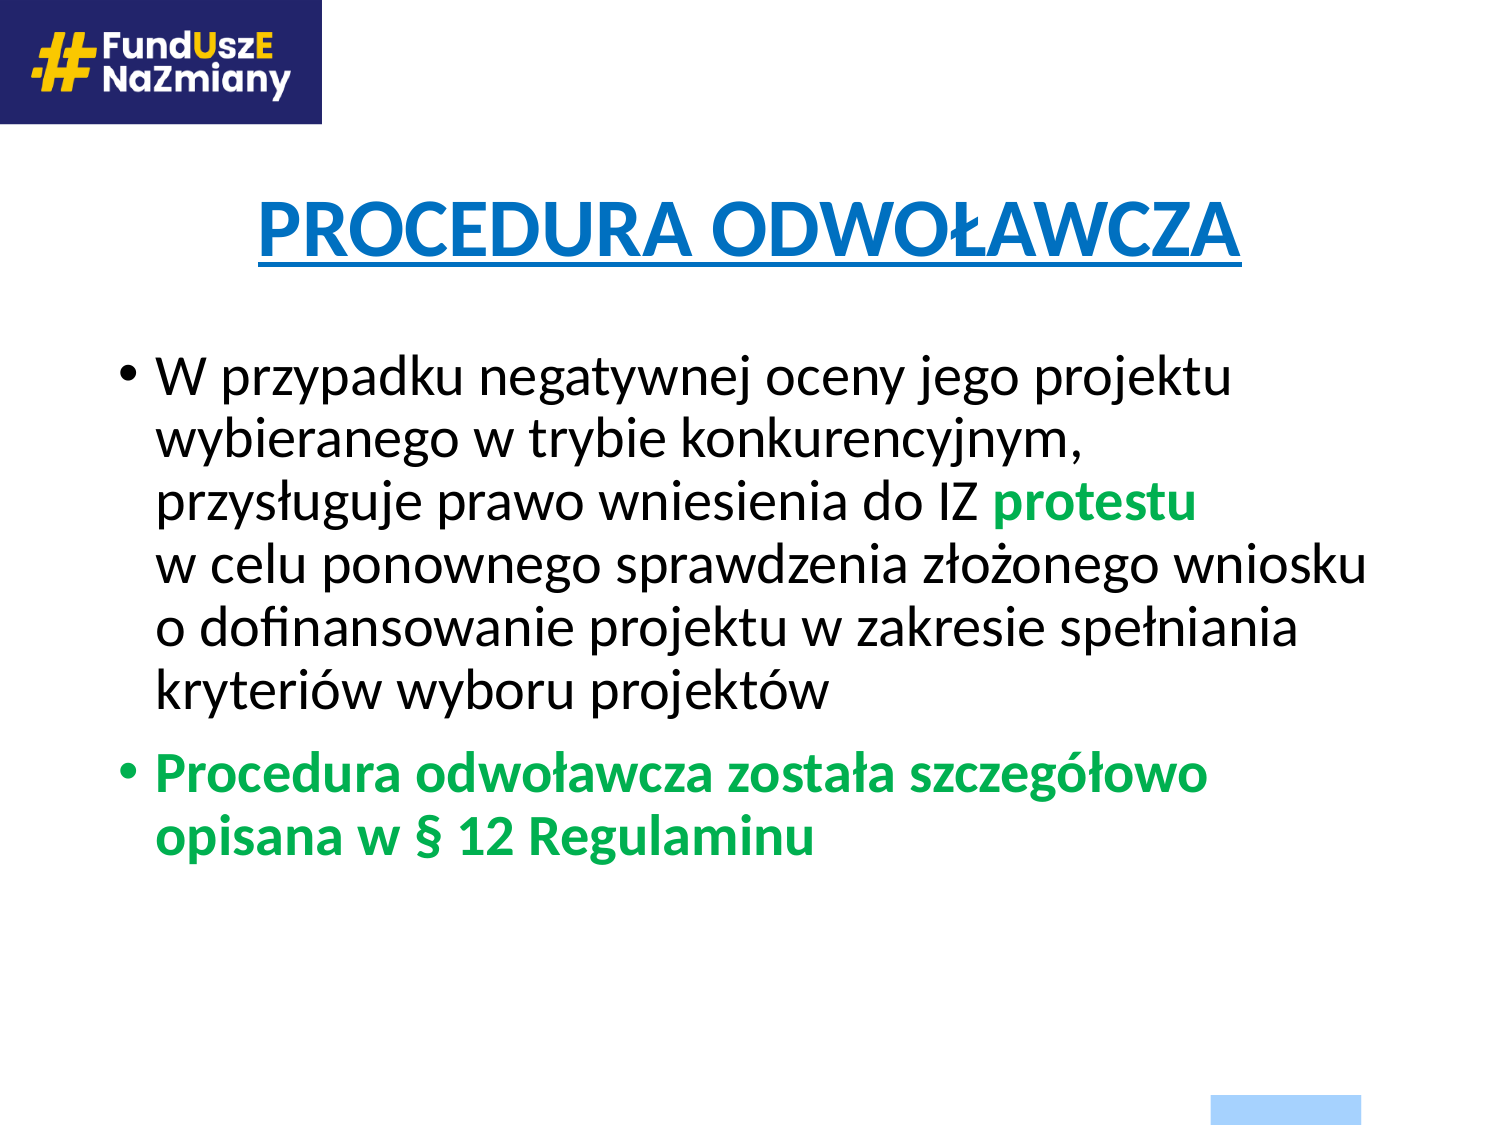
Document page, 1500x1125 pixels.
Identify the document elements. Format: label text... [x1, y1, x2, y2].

list W przypadku negatywnej oceny jego projektu wybieranego w trybie konkurencyjnym, przysługuje prawo wniesienia do IZ protestu w celu ponownego sprawdzenia złożonego wniosku o dofinansowanie projektu w zakresie spełniania kryteriów wyboru projektów Procedura odwoławcza została szczegółowo opisana w § 12 Regulaminu [103, 337, 1397, 1048]
picture [0, 0, 1500, 1125]
title PROCEDURA ODWOŁAWCZA [103, 139, 1397, 319]
